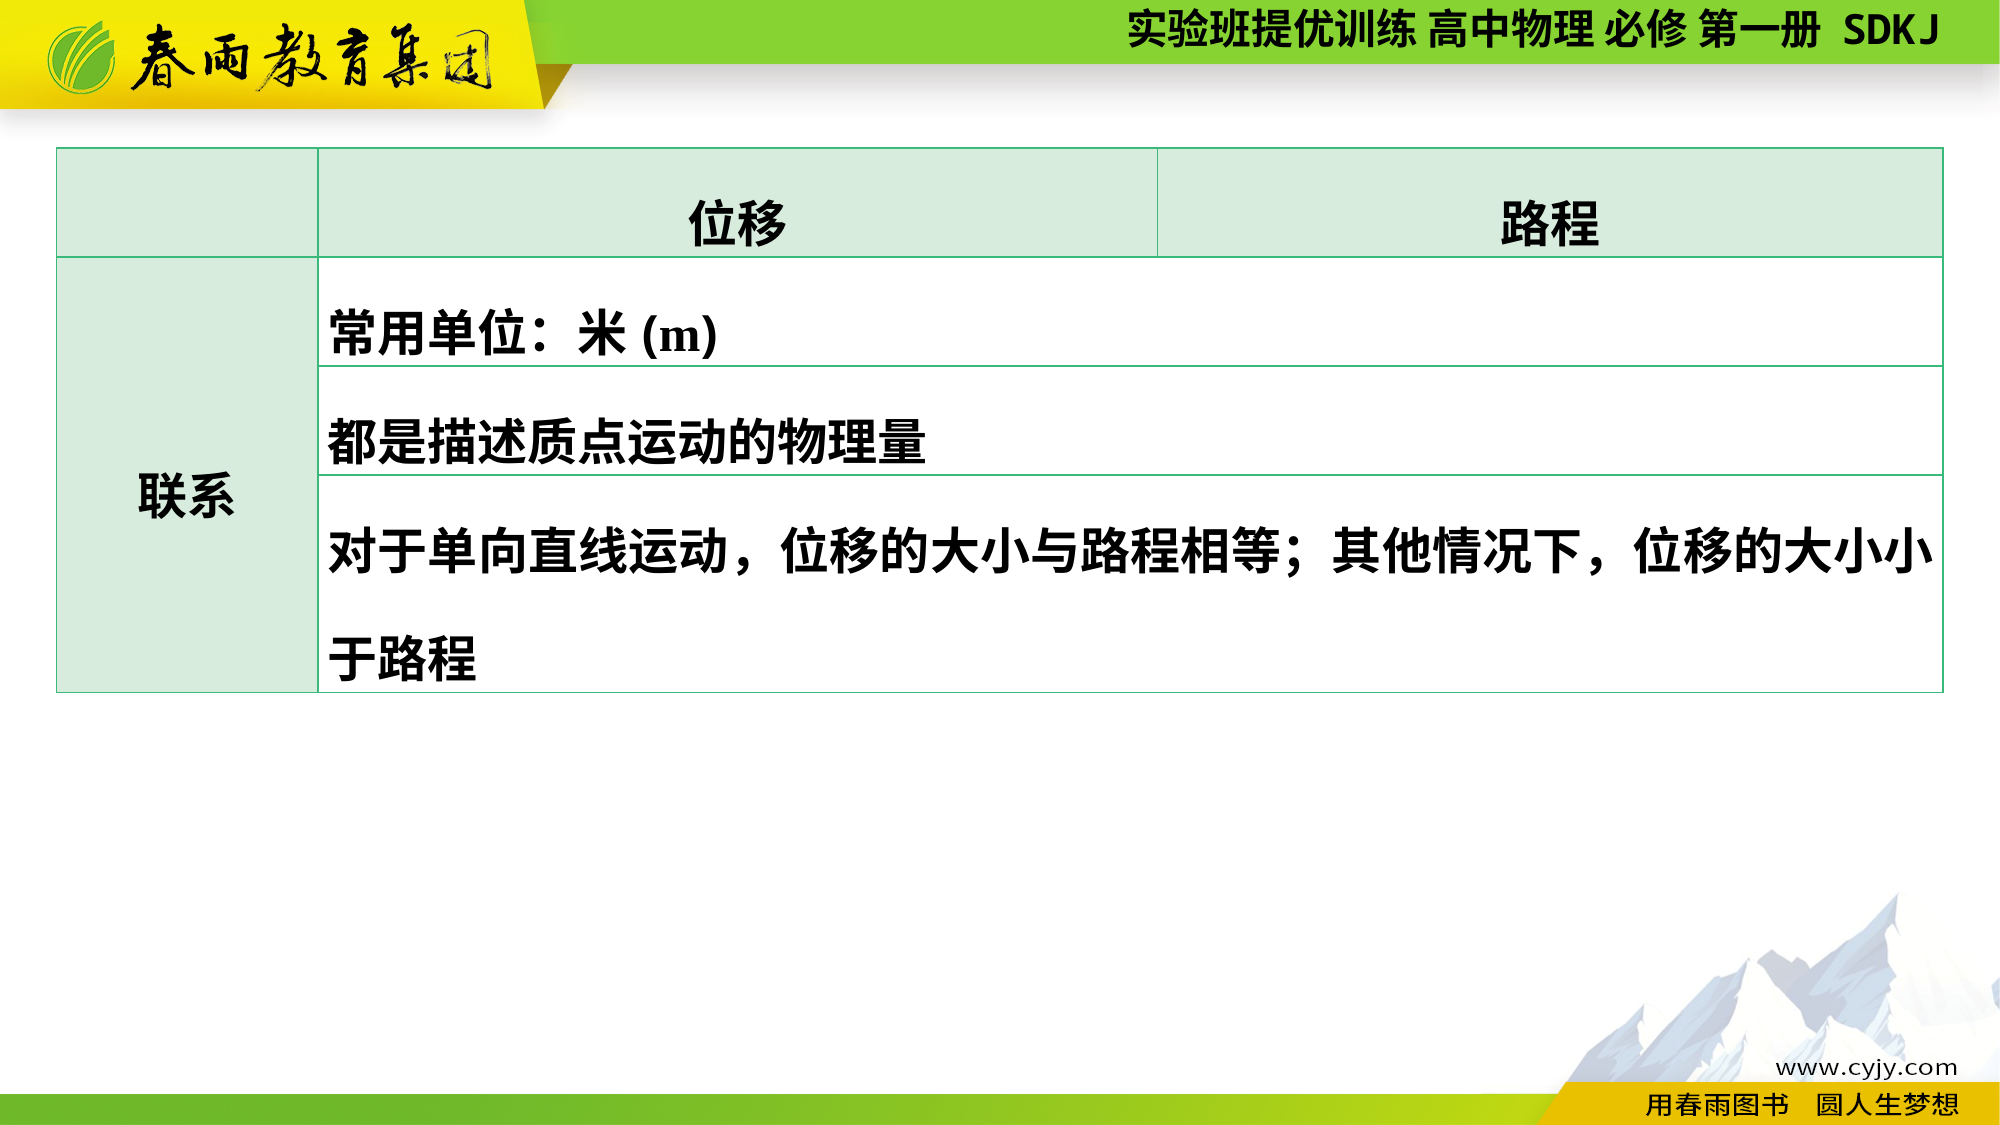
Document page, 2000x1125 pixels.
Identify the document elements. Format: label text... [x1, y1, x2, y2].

table_cell 对于单向直线运动，位移的大小与路程相等；其他情况下，位移的大小小于路程 [319, 476, 1942, 692]
table_header [57, 149, 317, 256]
table_cell 常用单位：米(m) [319, 258, 1942, 365]
picture [0, 0, 2000, 1125]
table_cell 联系 [57, 258, 317, 692]
table_header 路程 [1158, 149, 1942, 256]
table_cell 都是描述质点运动的物理量 [319, 367, 1942, 474]
table_header 位移 [319, 149, 1157, 256]
